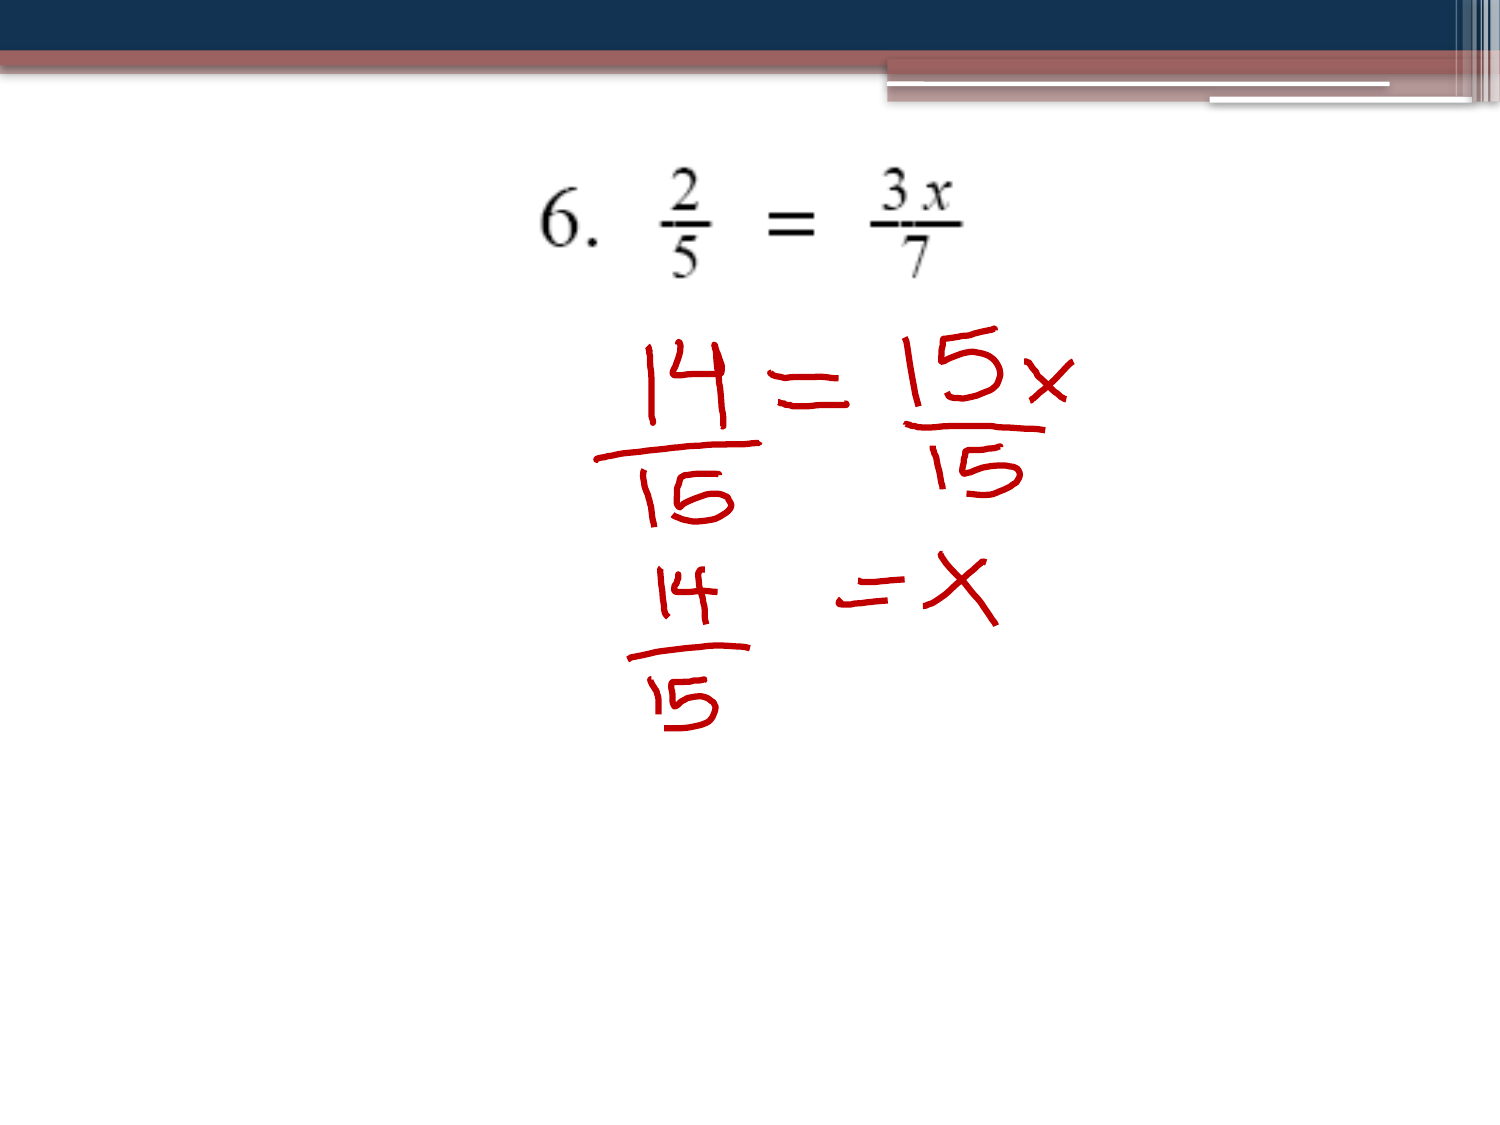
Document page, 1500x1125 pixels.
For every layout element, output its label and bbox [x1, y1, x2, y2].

picture [499, 112, 1001, 338]
text_box [659, 567, 669, 618]
text_box [906, 349, 920, 407]
text_box [595, 441, 761, 461]
text_box [673, 573, 699, 593]
text_box [940, 349, 1001, 400]
text_box [706, 587, 718, 593]
text_box [769, 371, 839, 379]
text_box [1029, 360, 1074, 402]
text_box [672, 473, 732, 523]
text_box [962, 580, 997, 626]
text_box [647, 349, 654, 424]
text_box [858, 578, 905, 583]
text_box [932, 445, 944, 490]
text_box [664, 678, 717, 730]
text_box [649, 678, 660, 715]
text_box [961, 445, 1021, 496]
text_box [837, 598, 888, 606]
text_box [922, 560, 987, 607]
text_box [642, 469, 656, 528]
text_box [697, 568, 707, 625]
text_box [778, 401, 848, 408]
text_box [671, 349, 725, 428]
text_box [940, 553, 961, 580]
text_box [905, 423, 1046, 432]
text_box [1048, 385, 1067, 401]
text_box [627, 644, 751, 661]
text_box [1024, 360, 1049, 385]
